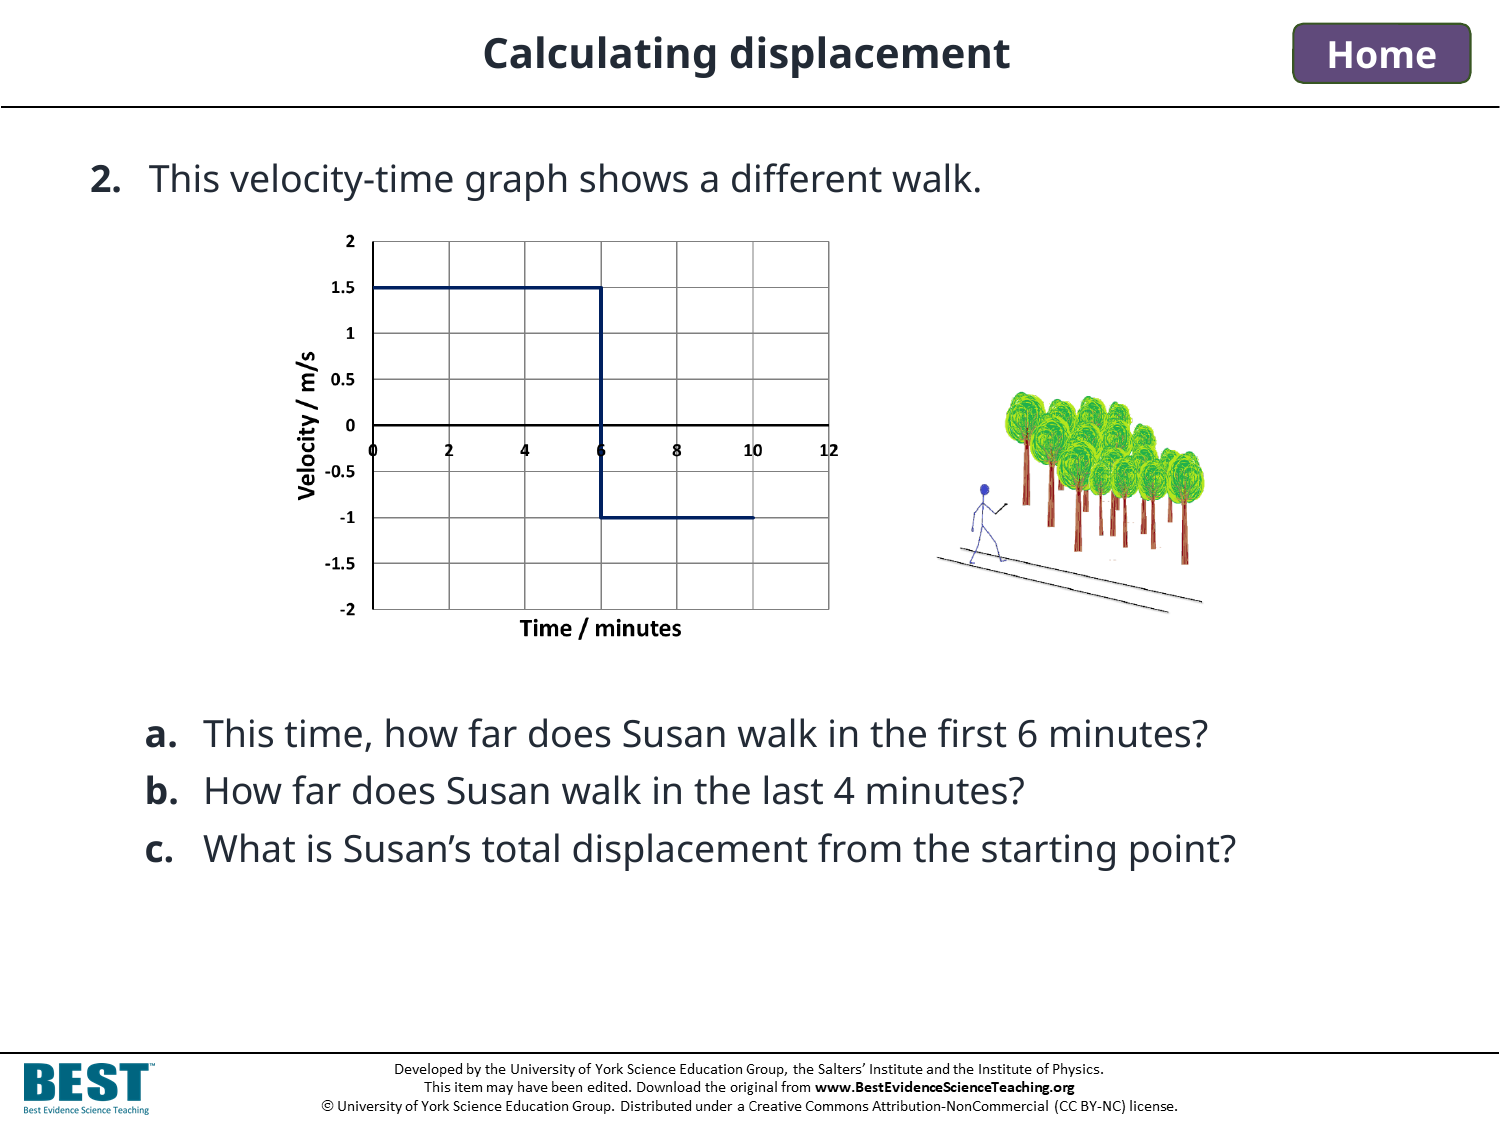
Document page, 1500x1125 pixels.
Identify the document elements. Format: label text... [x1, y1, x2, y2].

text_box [284, 233, 1210, 647]
picture [0, 106, 1500, 1125]
text_box Home [1292, 22, 1472, 84]
text_box Calculating displacement [23, 4, 1471, 99]
